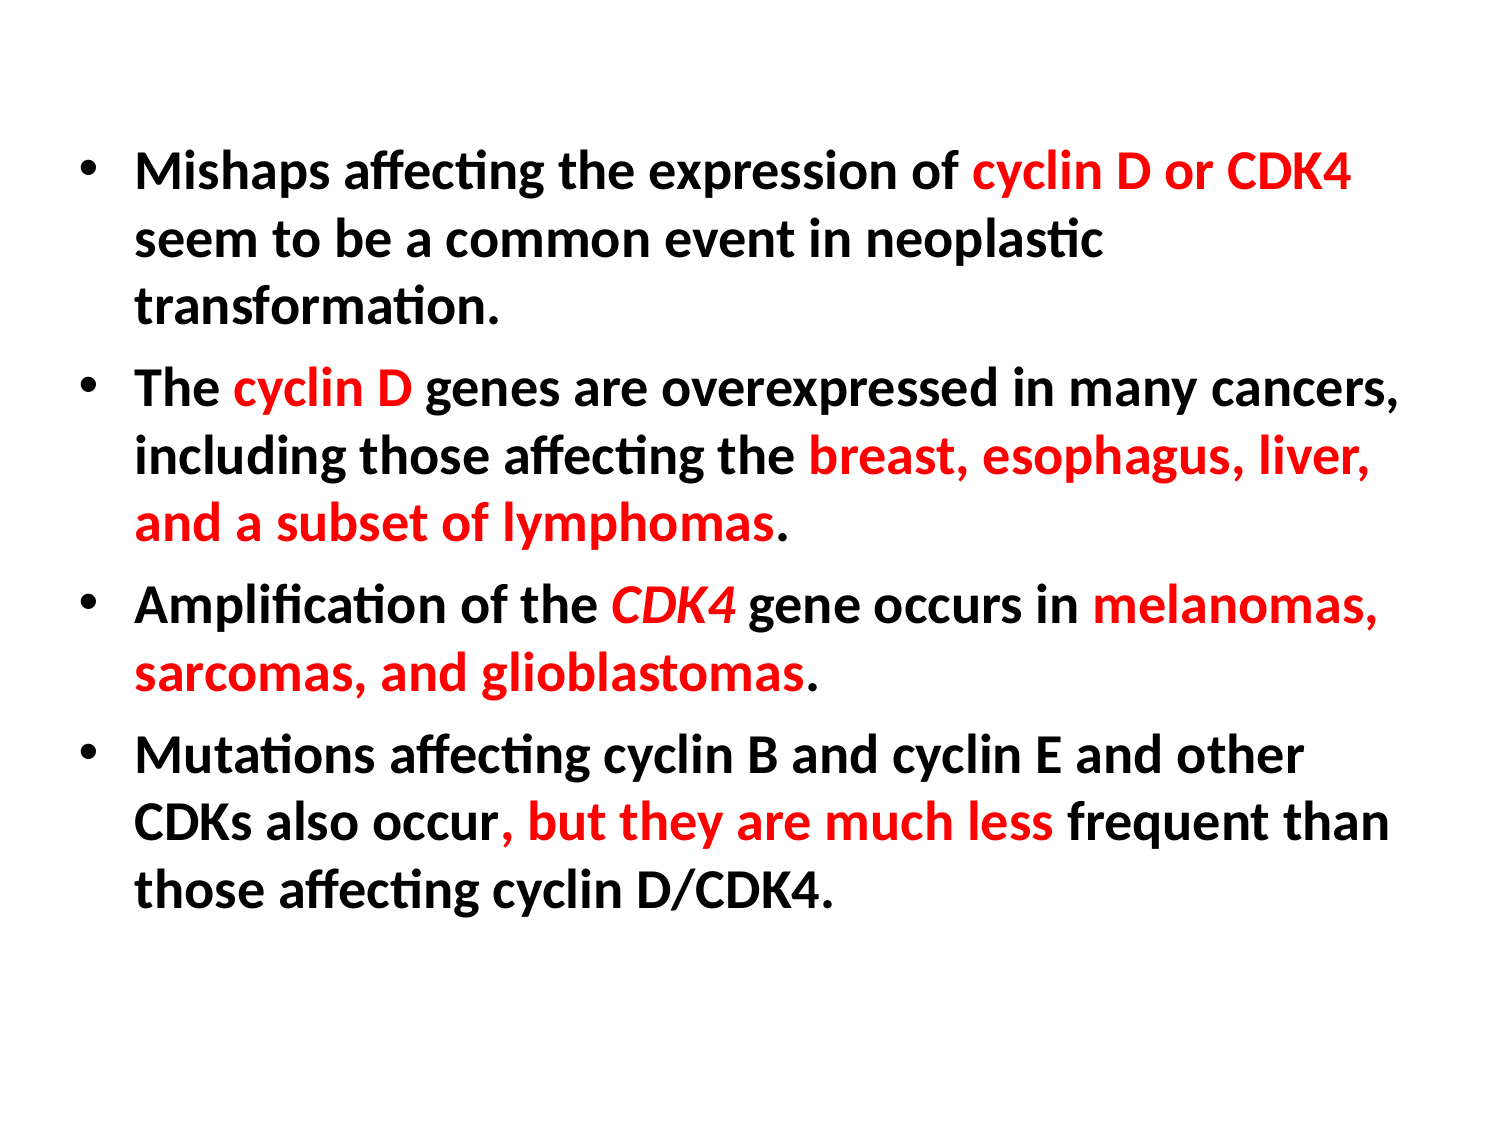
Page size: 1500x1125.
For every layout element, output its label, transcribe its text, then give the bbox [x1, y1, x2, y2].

list Mishaps affecting the expression of cyclin D or CDK4 seem to be a common event in neoplastic transformation. The cyclin D genes are overexpressed in many cancers, including those affecting the breast, esophagus, liver, and a subset of lymphomas. Amplification of the CDK4 gene occurs in melanomas, sarcomas, and glioblastomas. Mutations affecting cyclin B and cyclin E and other CDKs also occur, but they are much less frequent than those affecting cyclin D/CDK4. [78, 133, 1429, 1084]
